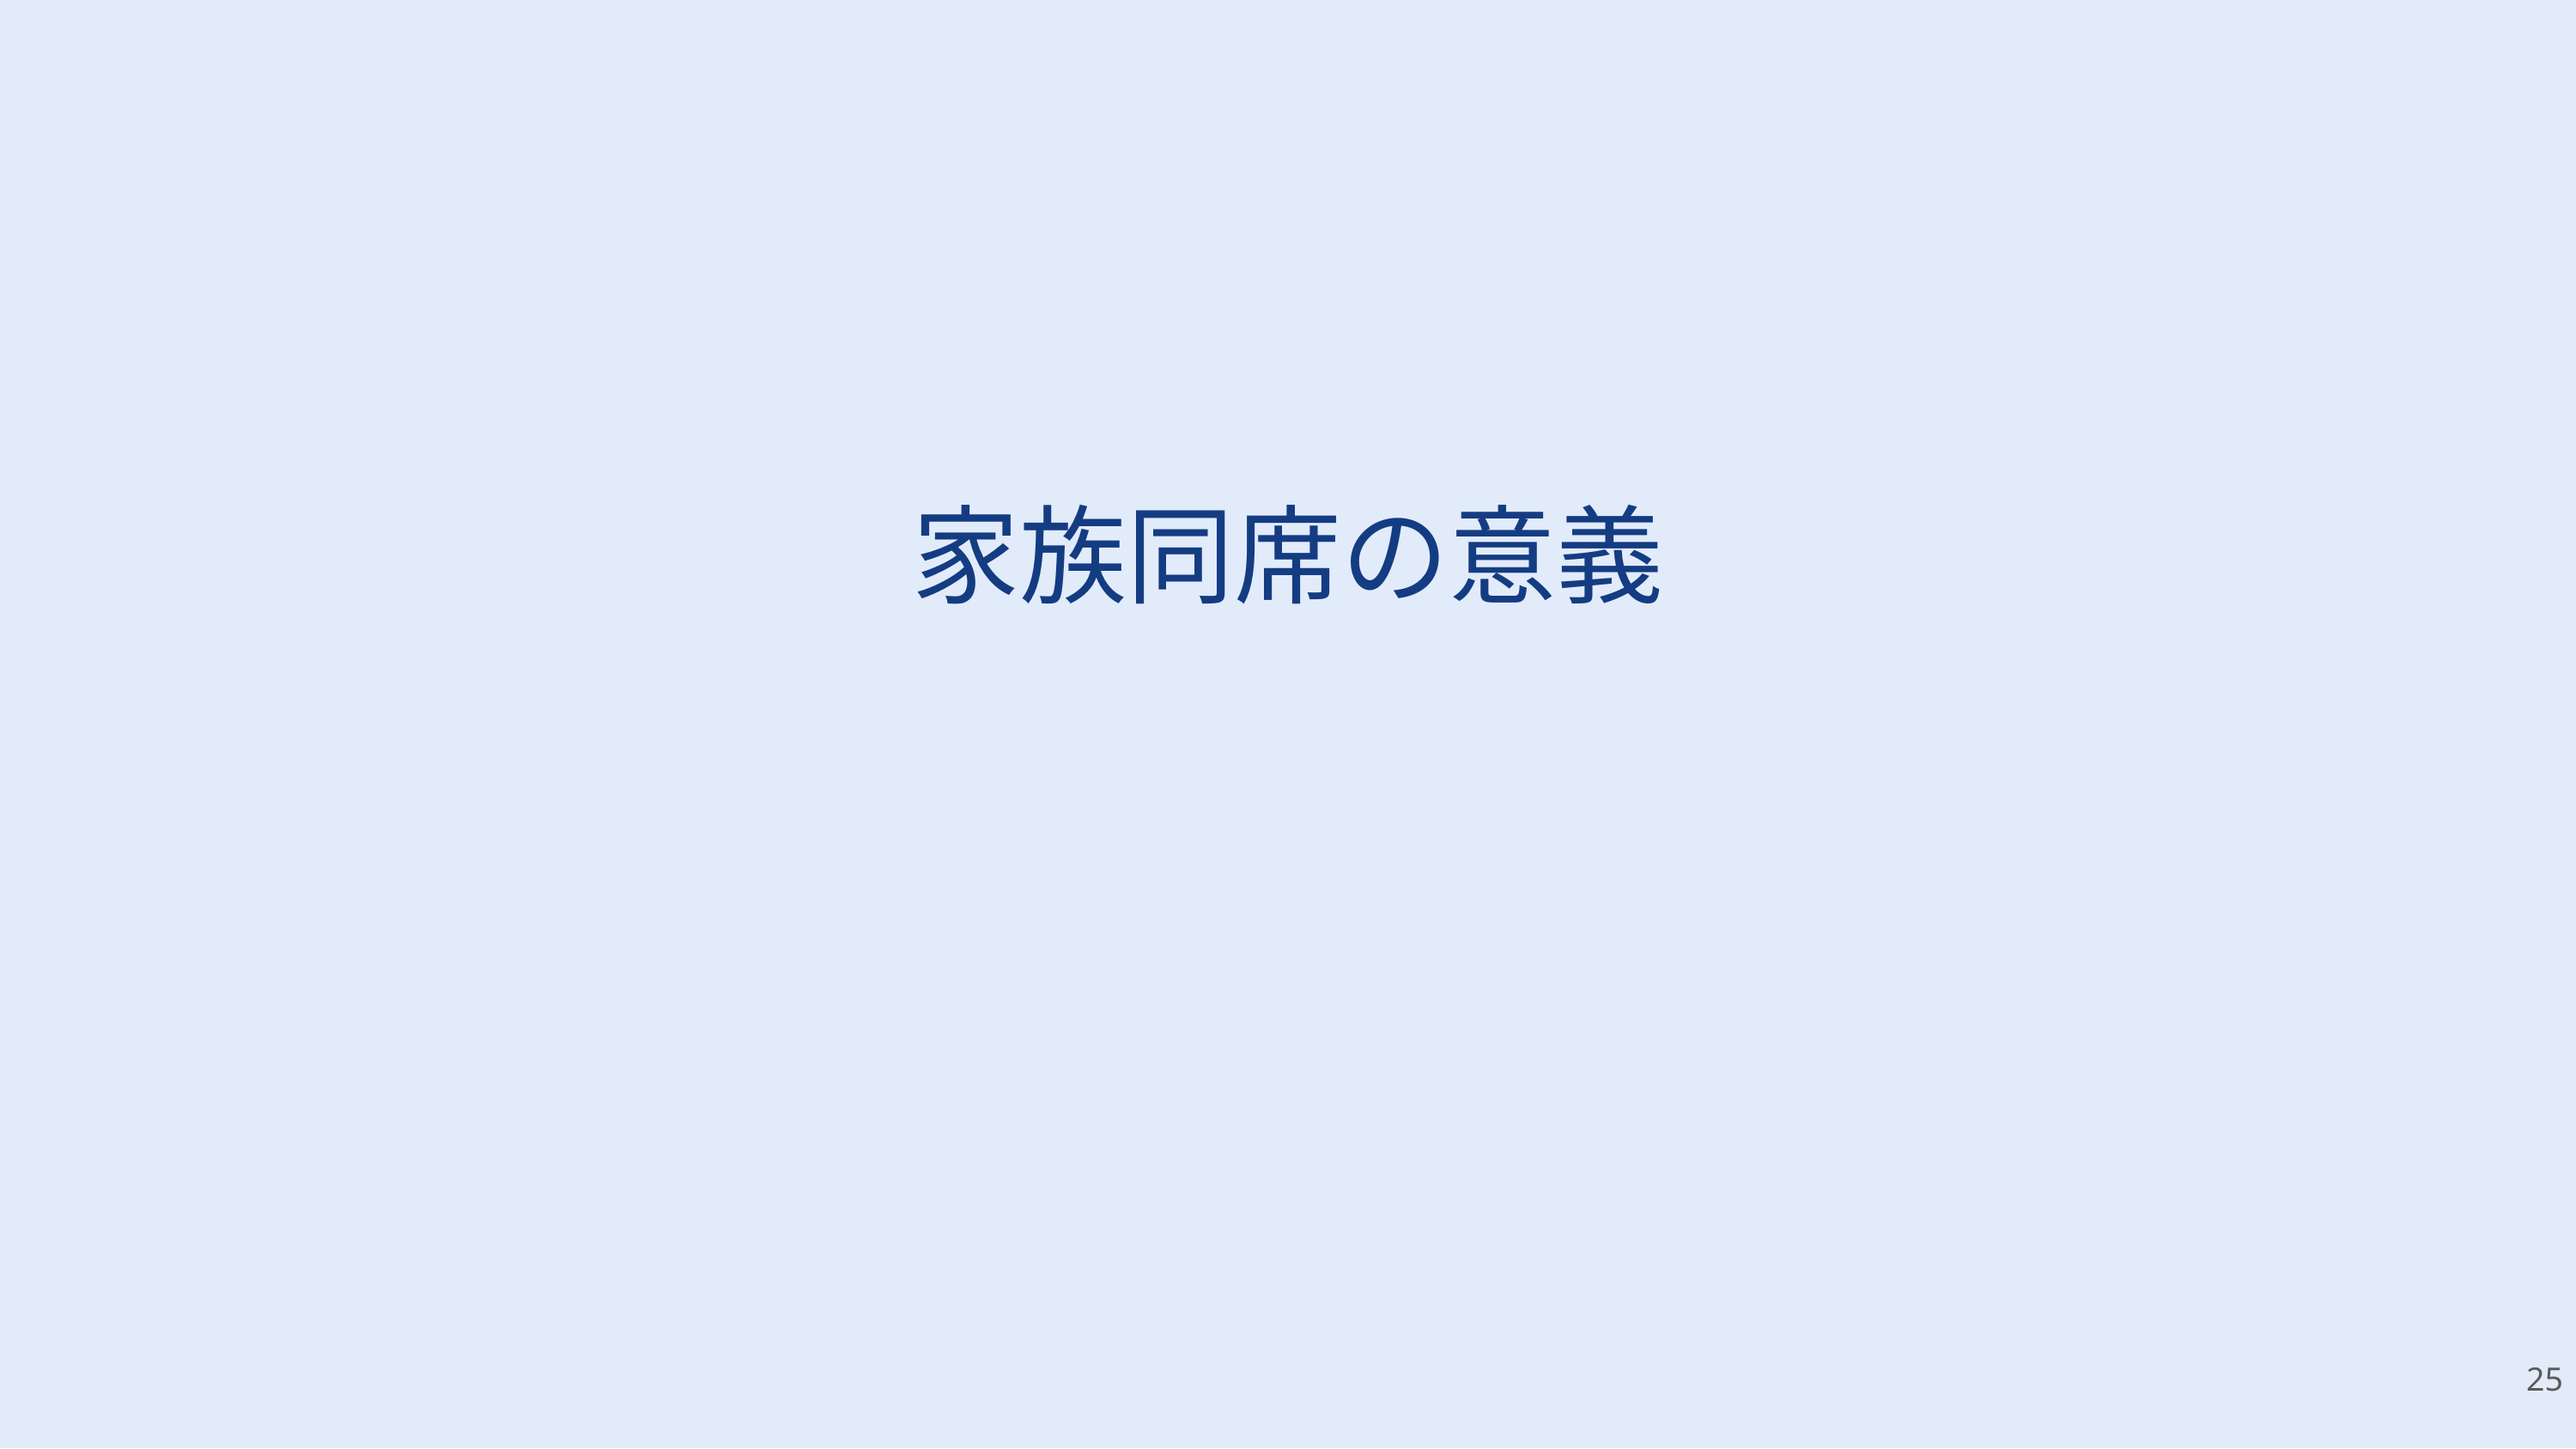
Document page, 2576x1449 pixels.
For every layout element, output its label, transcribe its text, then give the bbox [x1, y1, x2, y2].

slide_number 25 [2458, 1342, 2576, 1420]
title 家族同席の意義 [121, 397, 2455, 724]
